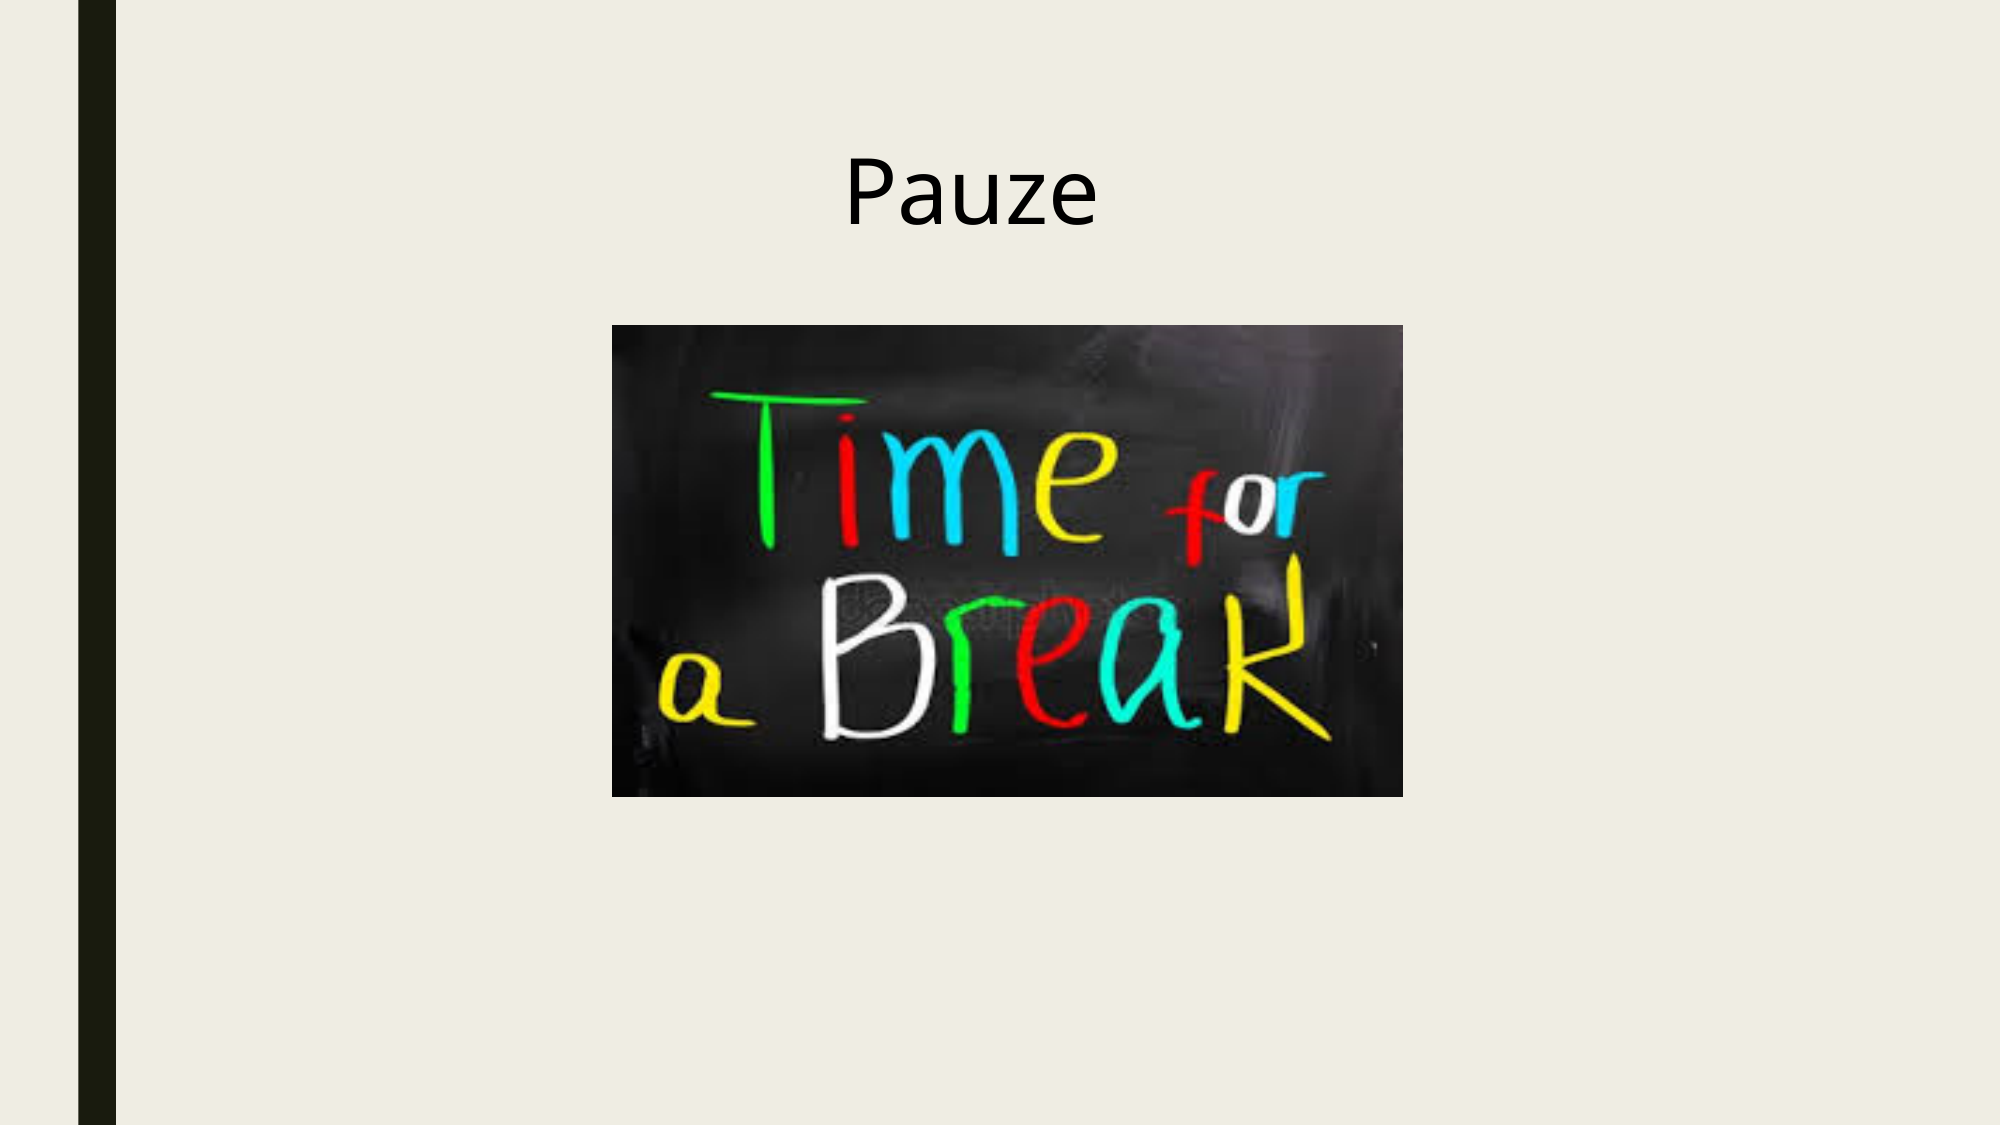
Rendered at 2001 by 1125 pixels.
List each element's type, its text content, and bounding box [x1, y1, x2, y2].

picture [612, 325, 1403, 797]
text_box Pauze [827, 125, 1402, 251]
